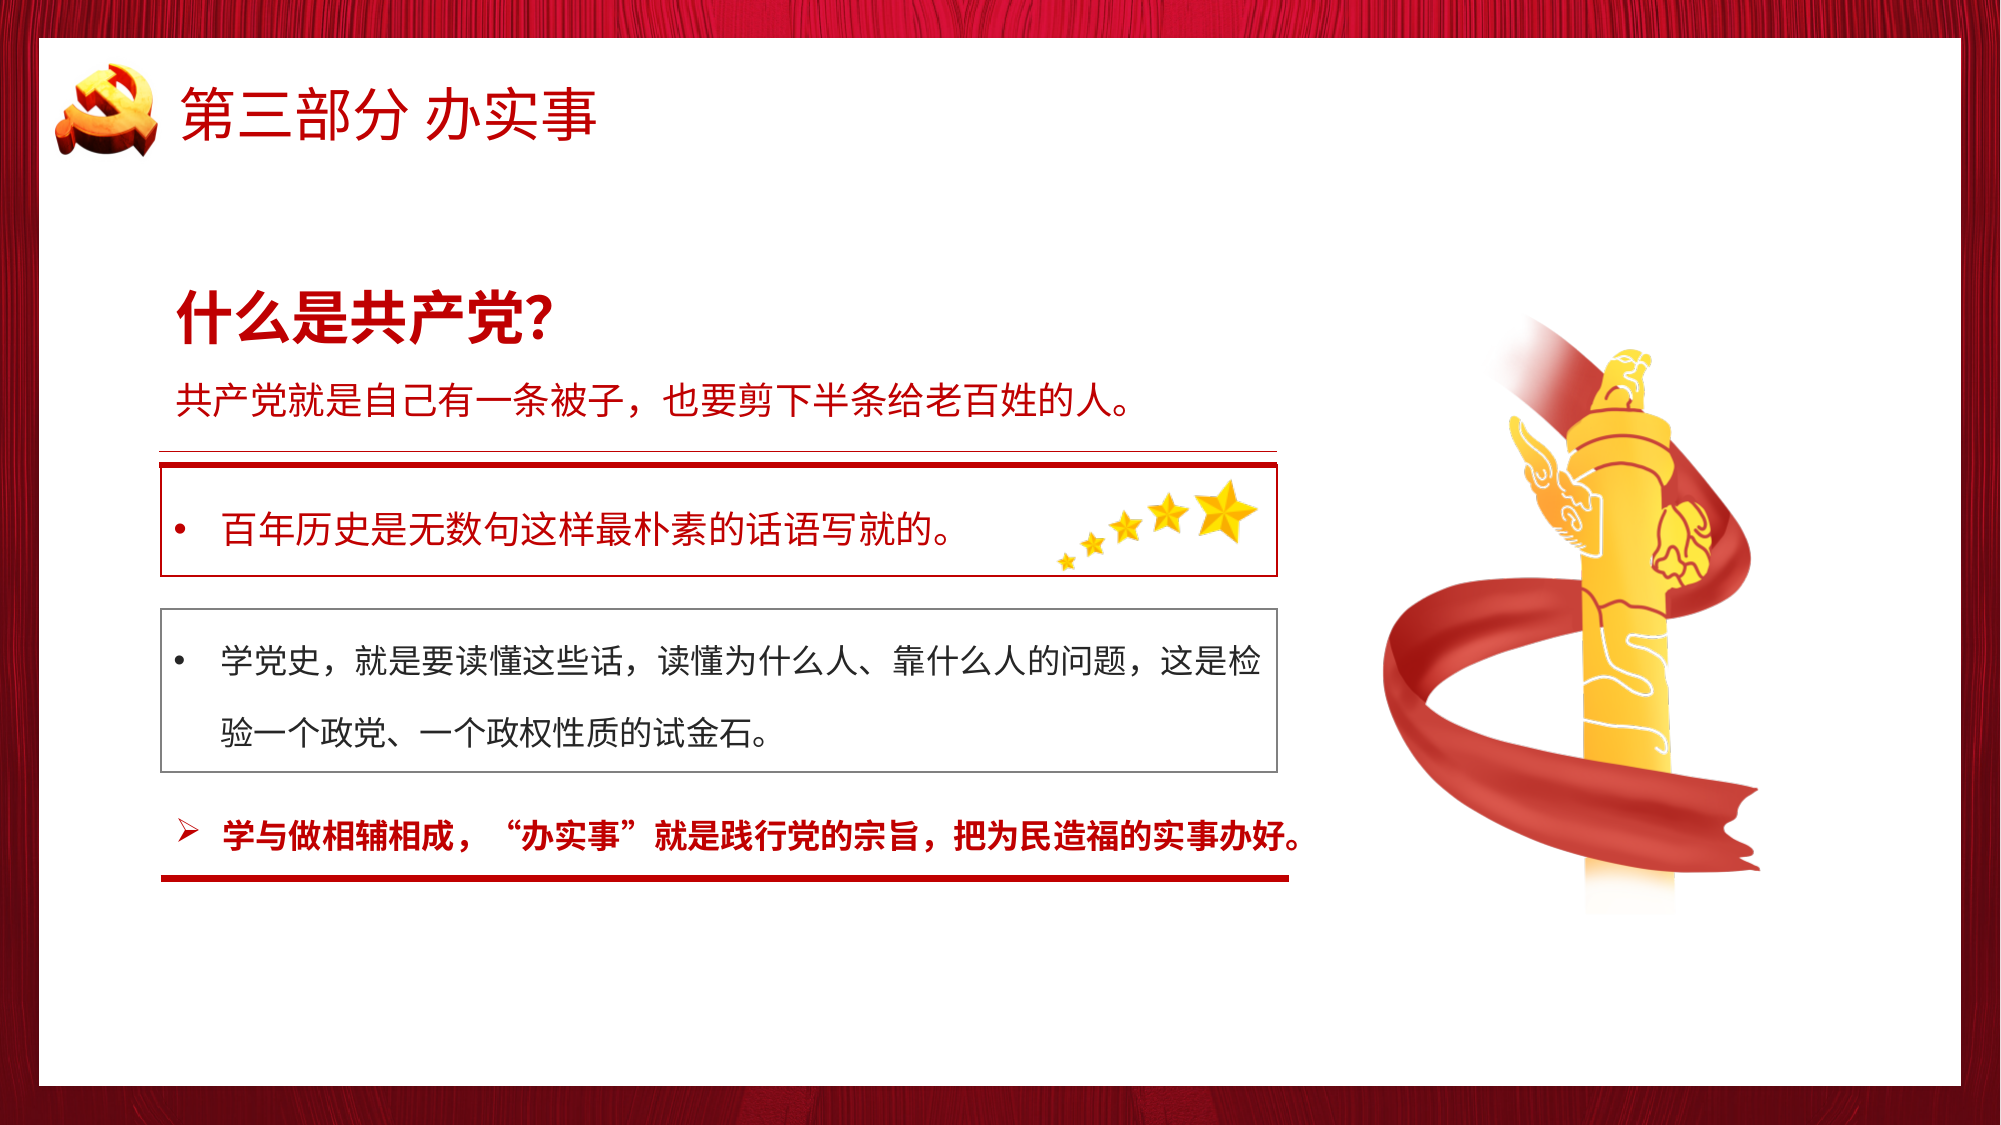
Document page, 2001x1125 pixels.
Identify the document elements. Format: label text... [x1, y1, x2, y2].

text_box 百年历史是无数句这样最朴素的话语写就的。 [158, 462, 1033, 580]
text_box 共产党就是自己有一条被子，也要剪下半条给老百姓的人。 [160, 369, 1127, 429]
text_box 学与做相辅相成，“办实事”就是践行党的宗旨，把为民造福的实事办好。 [160, 787, 1127, 863]
picture [0, 0, 2001, 1125]
text_box [160, 609, 1127, 772]
text_box 学党史，就是要读懂这些话，读懂为什么人、靠什么人的问题，这是检验一个政党、一个政权性质的试金石。 [159, 601, 1033, 760]
text_box 什么是共产党？ [160, 273, 686, 359]
